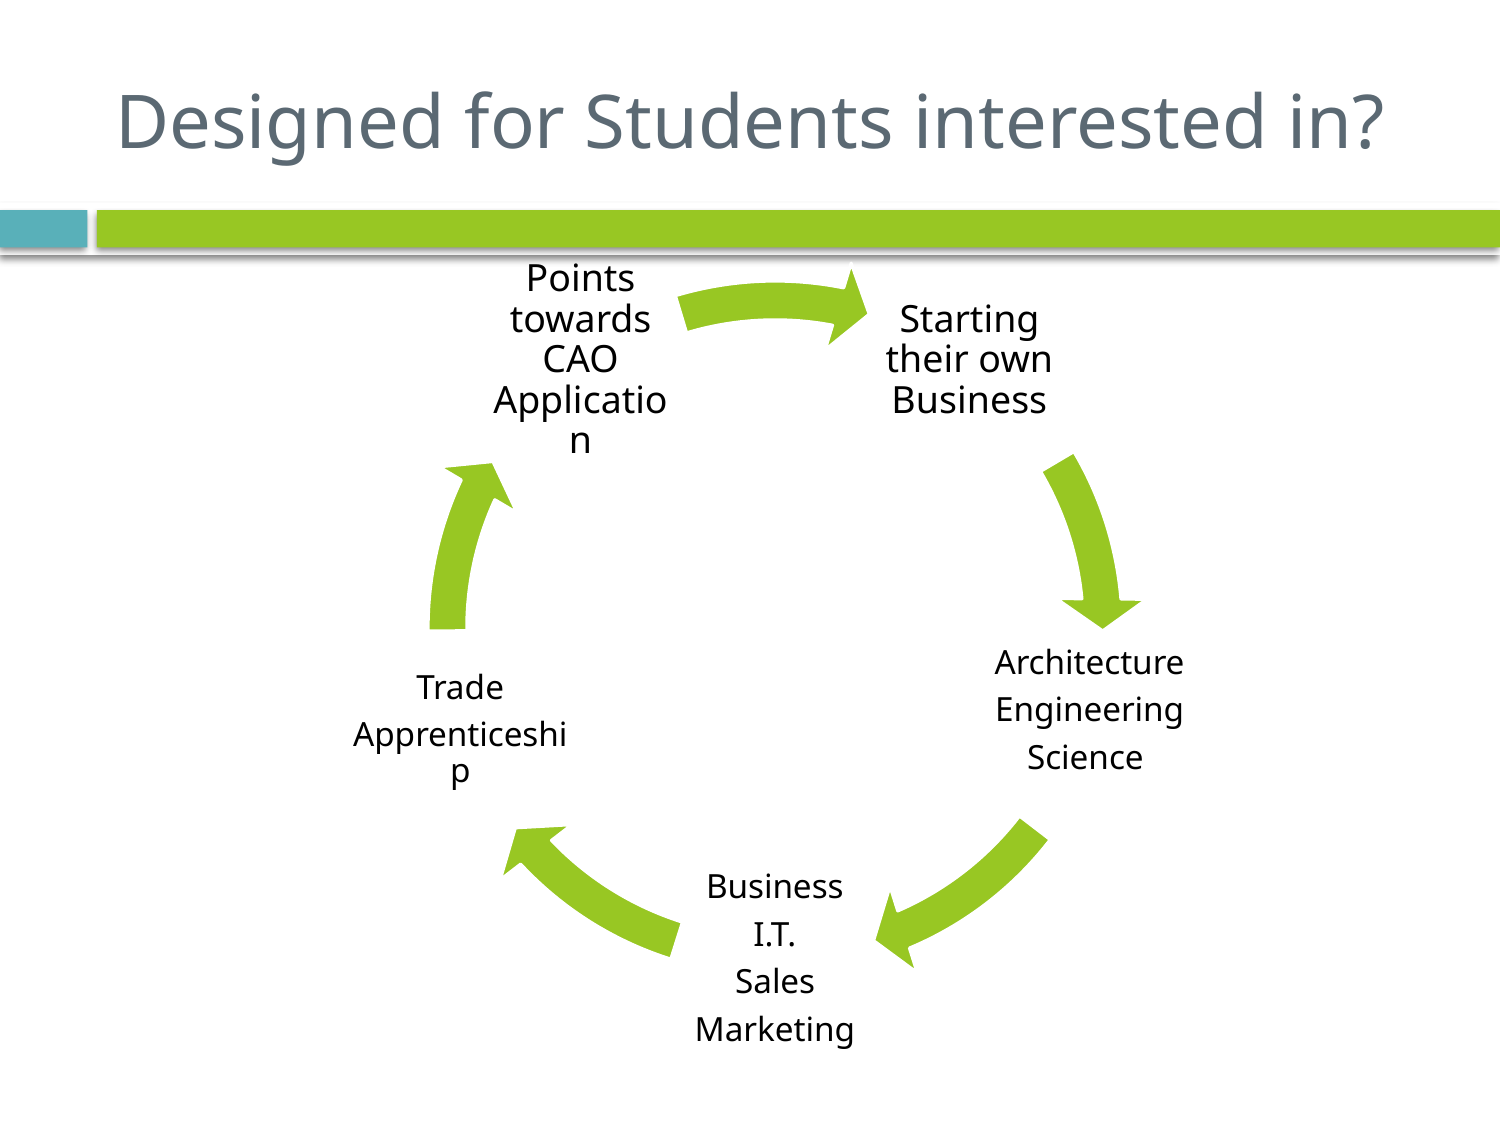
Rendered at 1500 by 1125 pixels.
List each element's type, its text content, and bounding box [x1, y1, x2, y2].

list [29, 254, 1500, 1059]
title Designed for Students interested in? [100, 37, 1438, 200]
